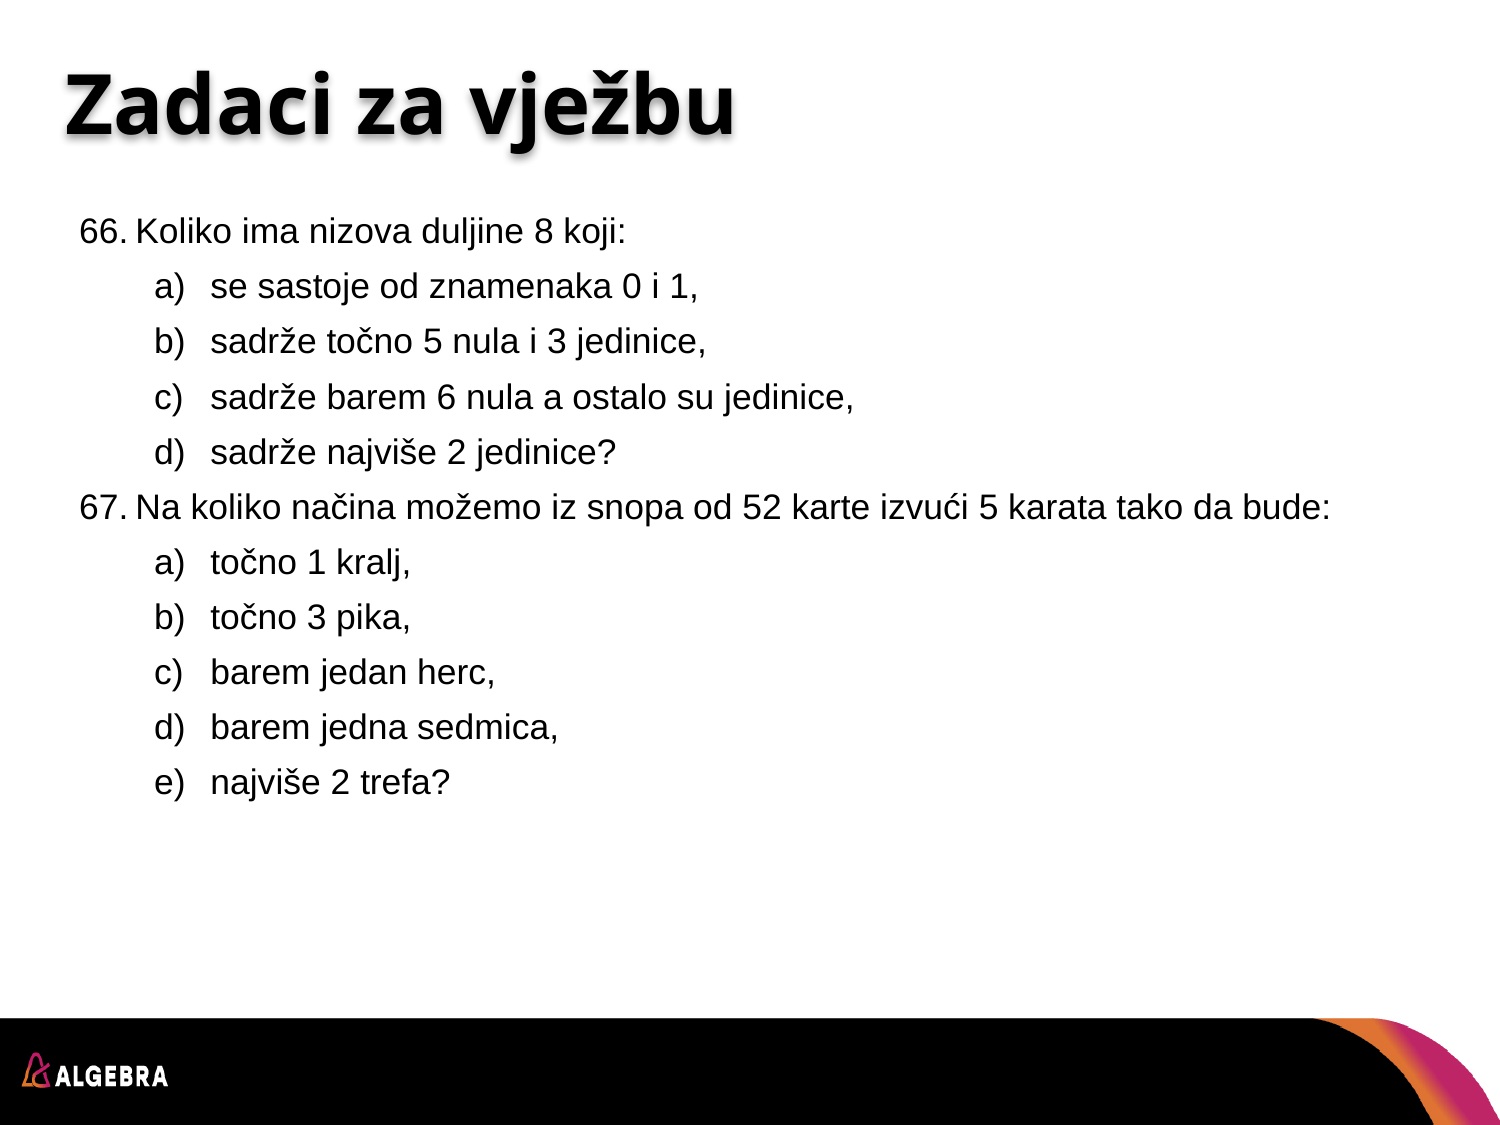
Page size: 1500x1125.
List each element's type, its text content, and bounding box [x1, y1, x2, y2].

list Koliko ima nizova duljine 8 koji: se sastoje od znamenaka 0 i 1, sadrže točno 5 nula i 3 jedinice, sadrže barem 6 nula a ostalo su jedinice, sadrže najviše 2 jedinice? Na koliko načina možemo iz snopa od 52 karte izvući 5 karata tako da bude: točno 1 kralj, točno 3 pika, barem jedan herc, barem jedna sedmica, najviše 2 trefa? [64, 200, 1435, 964]
title Zadaci za vježbu [65, 40, 1432, 161]
picture [0, 0, 1500, 1125]
